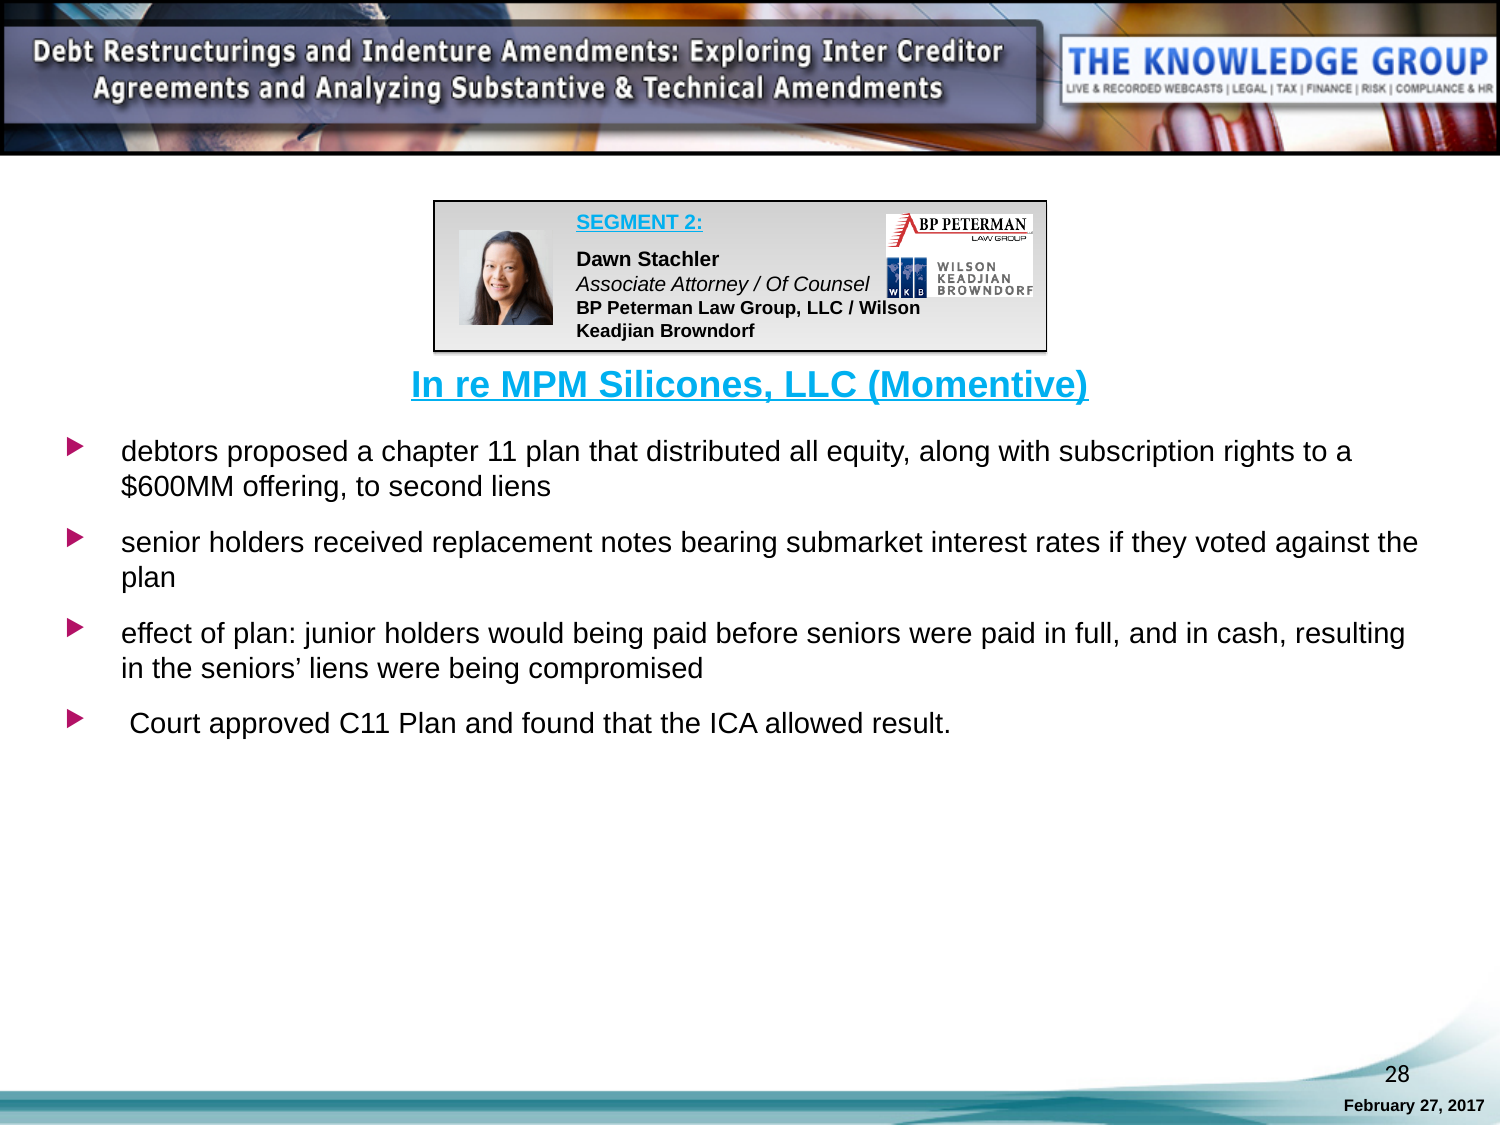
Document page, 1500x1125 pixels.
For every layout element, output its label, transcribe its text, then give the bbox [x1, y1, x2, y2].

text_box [433, 200, 1047, 352]
text_box In re MPM Silicones, LLC (Momentive) [0, 352, 1500, 412]
picture [0, 0, 1500, 352]
text_box February 27, 2017 [1100, 1087, 1500, 1123]
slide_number 28 [1074, 1042, 1425, 1103]
picture [0, 412, 1500, 1125]
text_box debtors proposed a chapter 11 plan that distributed all equity, along with subscription rights to a $600MM offering, to second liens senior holders received replacement notes bearing submarket interest rates if they voted against the plan effect of plan: junior holders would being paid before seniors were paid in full, and in cash, resulting in the seniors’ liens were being compromised Court approved C11 Plan and found that the ICA allowed result. [50, 425, 1450, 859]
